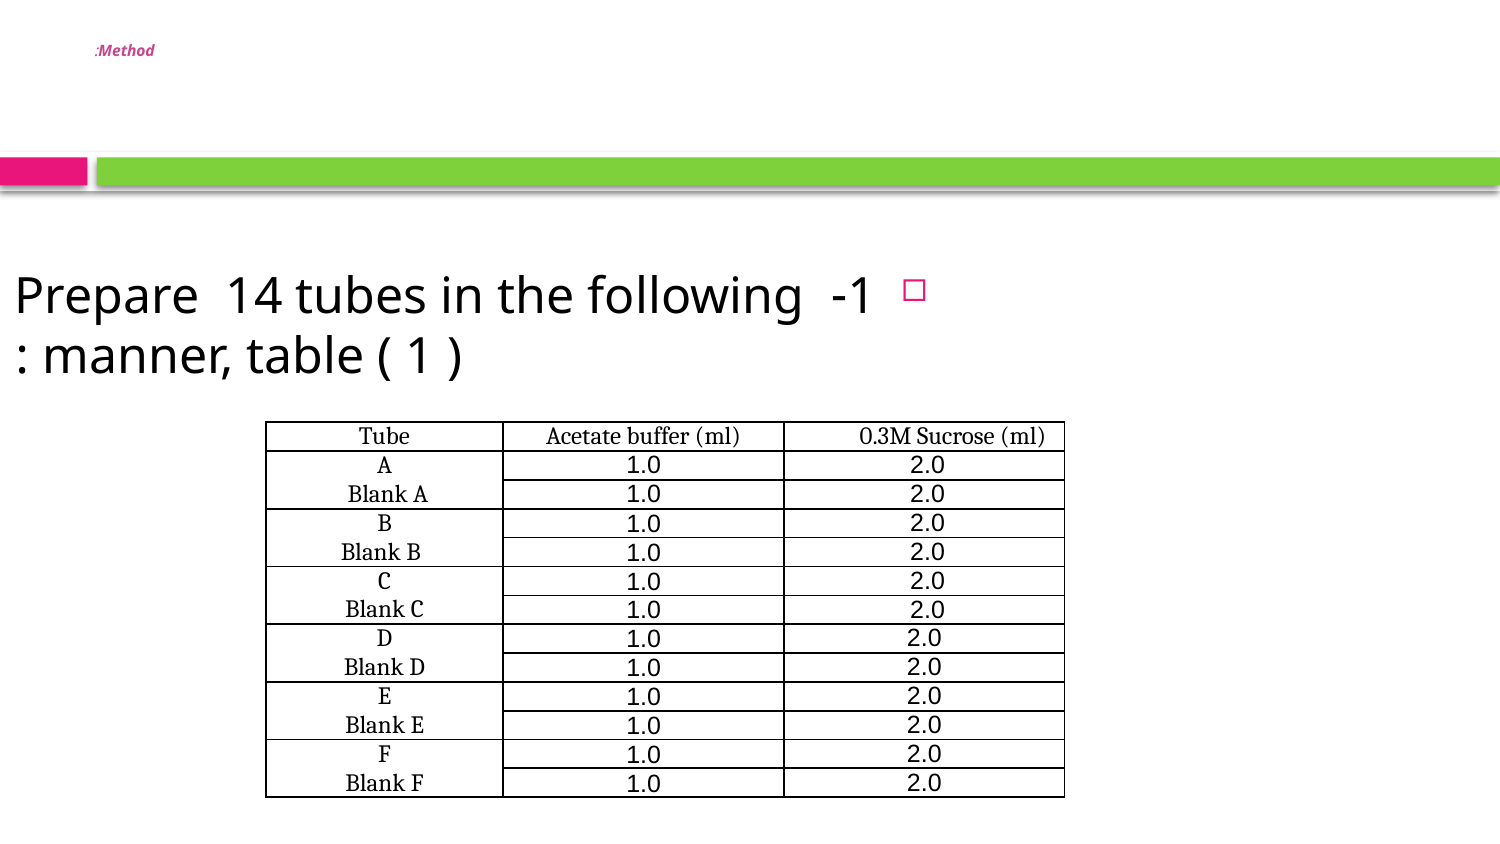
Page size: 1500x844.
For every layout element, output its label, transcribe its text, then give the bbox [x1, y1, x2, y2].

table_cell E Blank E [267, 683, 502, 739]
table_header Tube [267, 423, 502, 450]
table_cell F Blank F [267, 740, 502, 796]
table_cell 2.0 [785, 625, 1064, 652]
table_cell 2.0 [785, 683, 1064, 710]
table_cell 2.0 [785, 654, 1064, 681]
table_cell 1.0 [504, 510, 783, 537]
table_cell 1.0 [504, 567, 783, 595]
table_cell 2.0 [785, 567, 1064, 595]
table_cell 1.0 [504, 452, 783, 479]
table_cell C Blank C [267, 567, 502, 623]
table_cell 1.0 [504, 712, 783, 739]
table_cell 2.0 [785, 481, 1064, 508]
table_cell 1.0 [504, 481, 783, 508]
table_cell 2.0 [785, 538, 1064, 566]
table_header 0.3M Sucrose (ml) [785, 423, 1064, 450]
table_cell 2.0 [785, 740, 1064, 767]
table_cell 1.0 [504, 625, 783, 652]
table_cell 1.0 [504, 538, 783, 566]
table_cell B Blank B [267, 510, 502, 566]
table_cell 1.0 [504, 740, 783, 767]
table_cell 2.0 [785, 596, 1064, 623]
table_cell 1.0 [504, 596, 783, 623]
table_cell 1.0 [504, 654, 783, 681]
table_cell 2.0 [785, 510, 1064, 537]
list 1- Prepare 14 tubes in the following manner, table ( 1 ) : [0, 256, 1093, 844]
table_cell 1.0 [504, 769, 783, 796]
title Method: [75, 14, 1425, 86]
table_cell A Blank A [267, 452, 502, 508]
table_cell D Blank D [267, 625, 502, 681]
table_cell 2.0 [785, 452, 1064, 479]
table_cell 2.0 [785, 712, 1064, 739]
table_cell 2.0 [785, 769, 1064, 796]
table_header Acetate buffer (ml) [504, 423, 783, 450]
table_cell 1.0 [504, 683, 783, 710]
